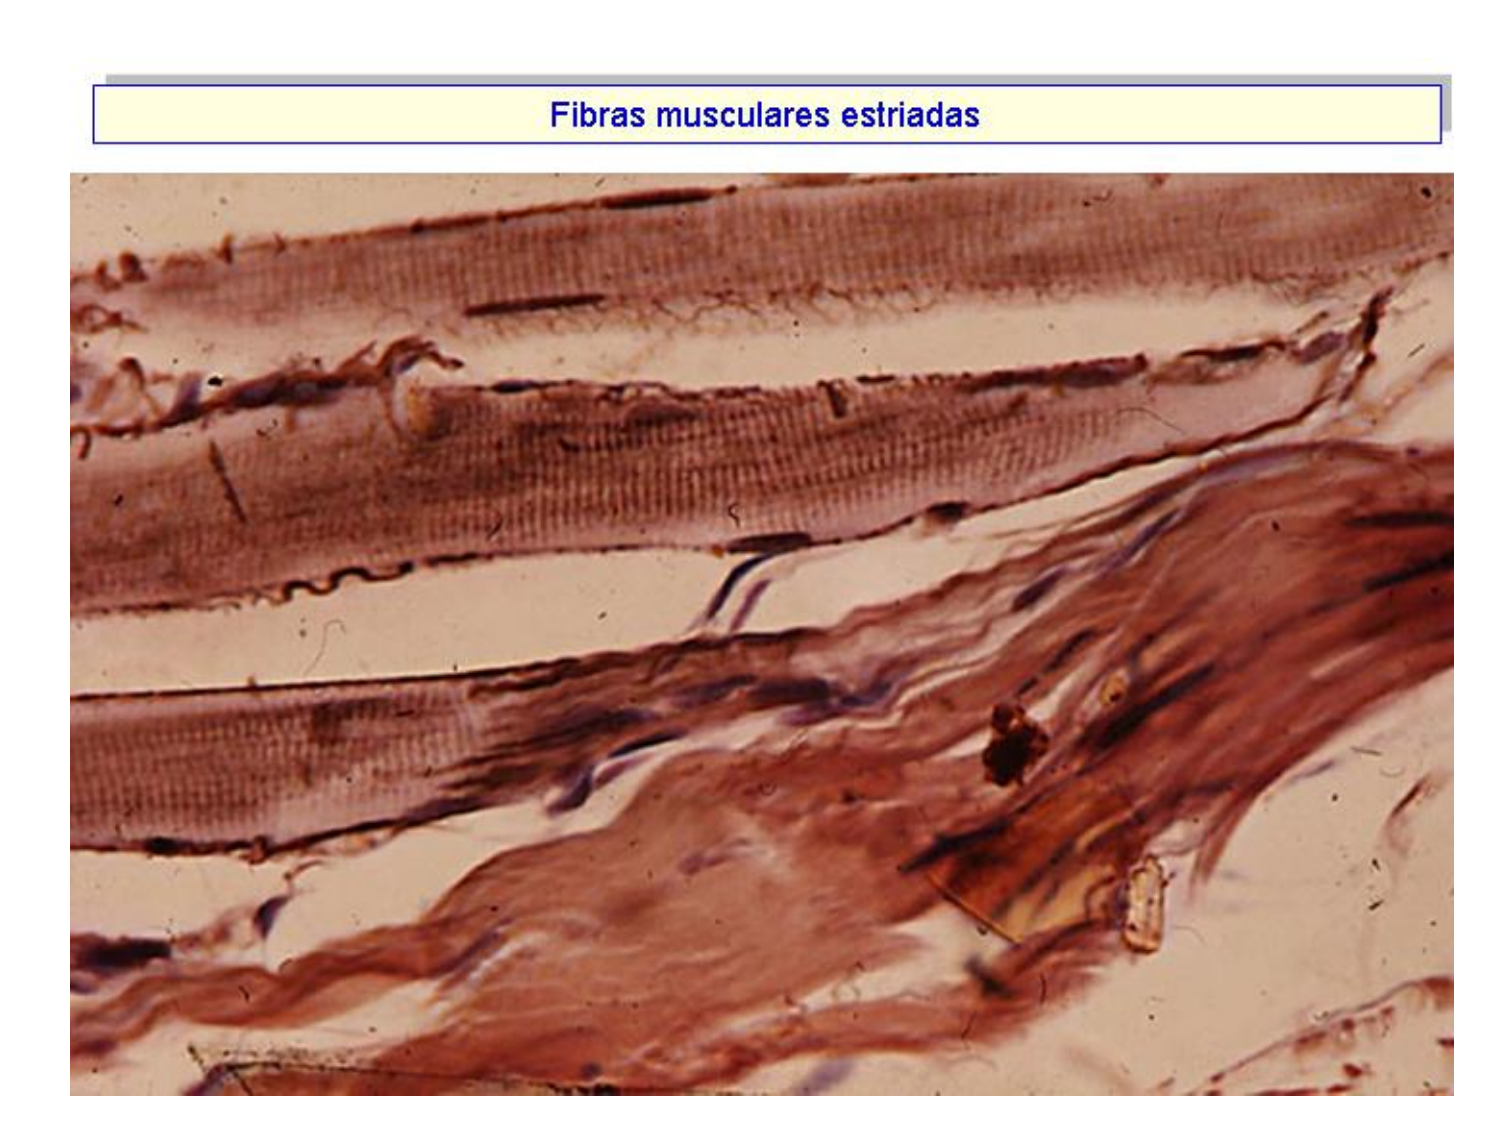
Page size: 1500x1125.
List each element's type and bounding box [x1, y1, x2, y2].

picture [70, 58, 1454, 1096]
